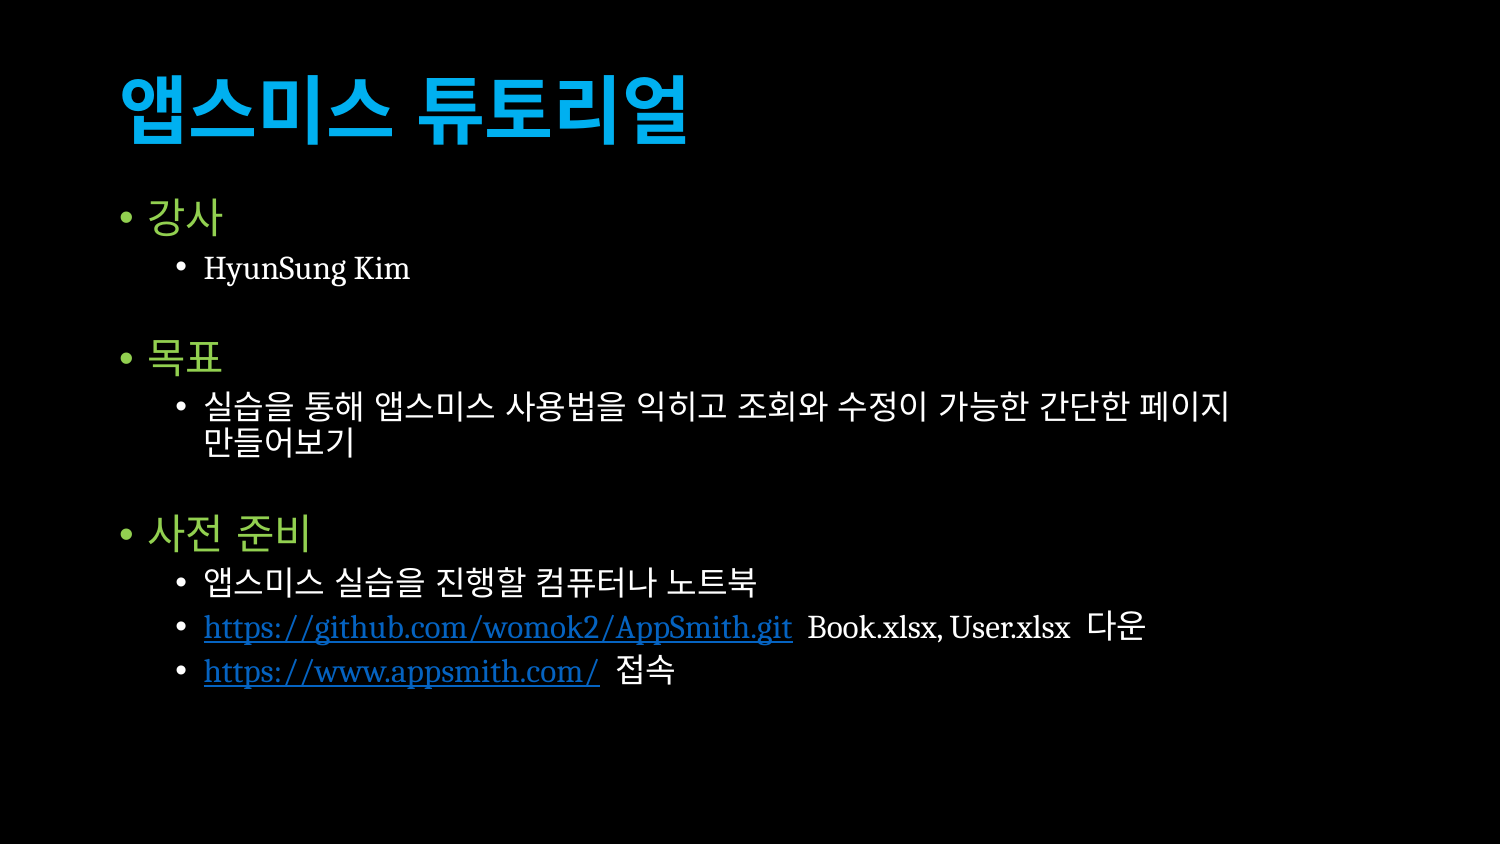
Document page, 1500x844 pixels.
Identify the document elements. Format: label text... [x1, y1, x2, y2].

title 앱스미스 튜토리얼 [104, 49, 1270, 181]
list 강사 HyunSung Kim 목표 실습을 통해 앱스미스 사용법을 익히고 조회와 수정이 가능한 간단한 페이지 만들어보기 사전 준비 앱스미스 실습을 진행할 컴퓨터나 노트북 https://github.com/womok2/AppSmith.git Book.xlsx, User.xlsx 다운 https://www.appsmith.com/ 접속 [104, 190, 1302, 772]
